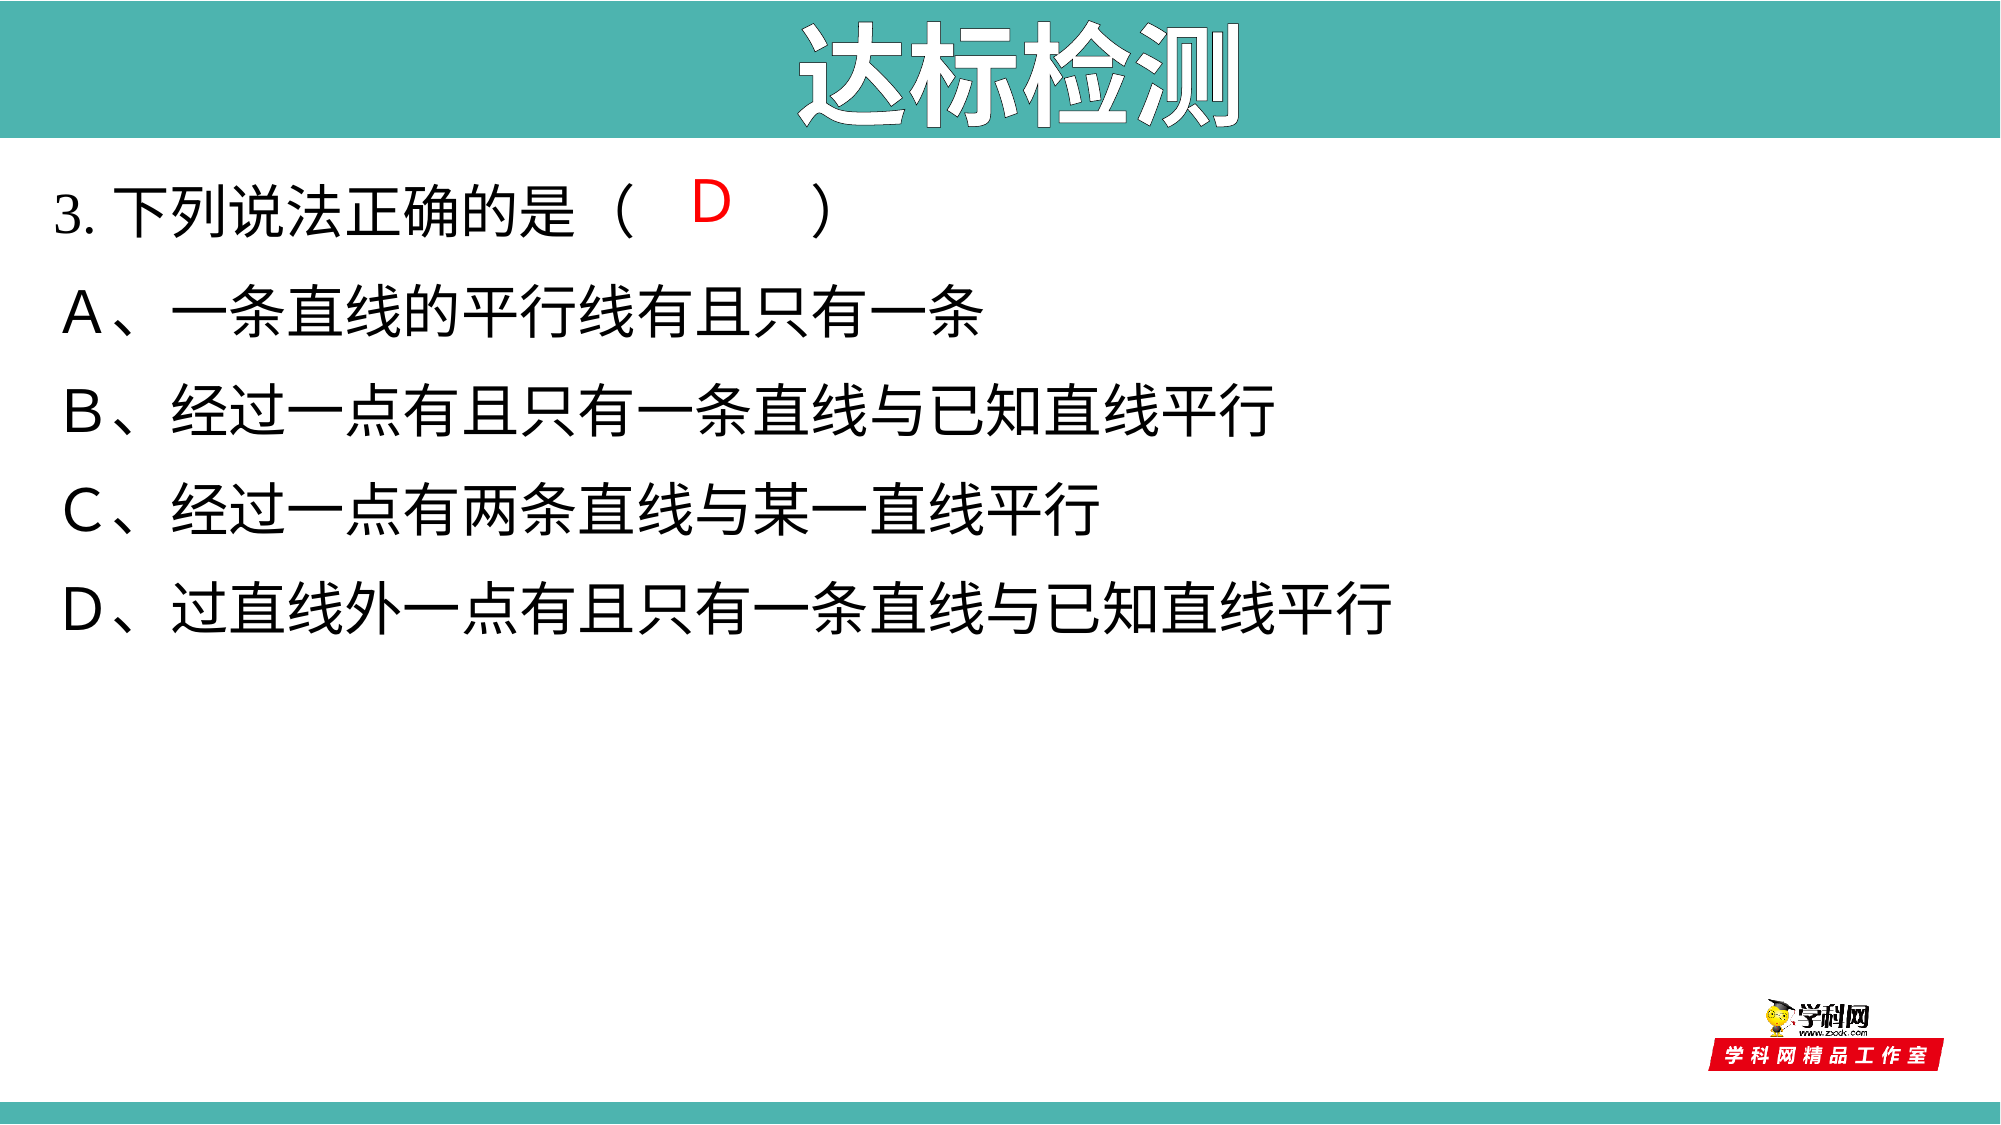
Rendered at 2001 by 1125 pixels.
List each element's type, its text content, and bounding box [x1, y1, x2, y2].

text_box 达标检测 [780, 0, 1261, 148]
picture [0, 1, 2001, 1124]
text_box Ｄ [668, 156, 810, 242]
text_box 3.下列说法正确的是（ ） Ａ、一条直线的平行线有且只有一条 Ｂ、经过一点有且只有一条直线与已知直线平行 Ｃ、经过一点有两条直线与某一直线平行 Ｄ、过直线外一点有且只有一条直线与已知直线平行 [38, 168, 1439, 749]
